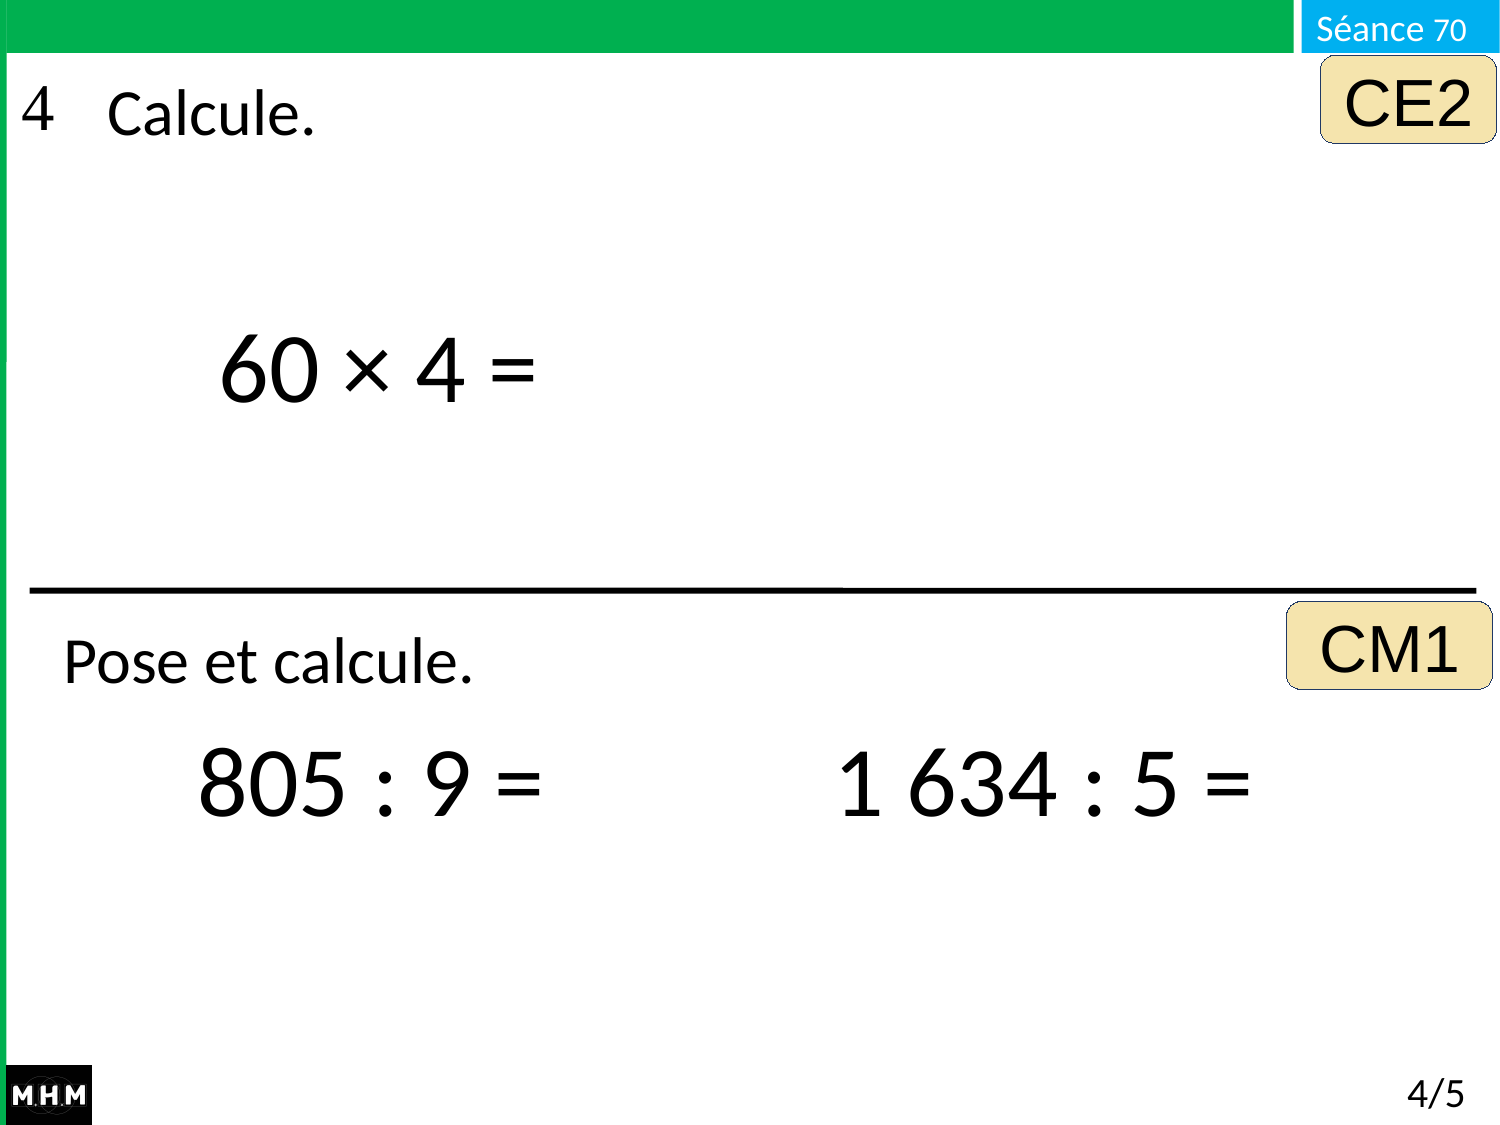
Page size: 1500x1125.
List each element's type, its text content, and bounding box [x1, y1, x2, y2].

text_box 805 : 9 = [96, 708, 668, 844]
list 4/5 [1373, 1064, 1500, 1125]
text_box Pose et calcule. [48, 619, 620, 706]
text_box 60 × 4 = [96, 295, 683, 430]
text_box CM1 [1286, 601, 1493, 690]
picture [6, 1065, 92, 1125]
title Calcule. [92, 71, 1387, 158]
text_box 1 634 : 5 = [768, 708, 1340, 844]
text_box CE2 [1320, 55, 1497, 144]
